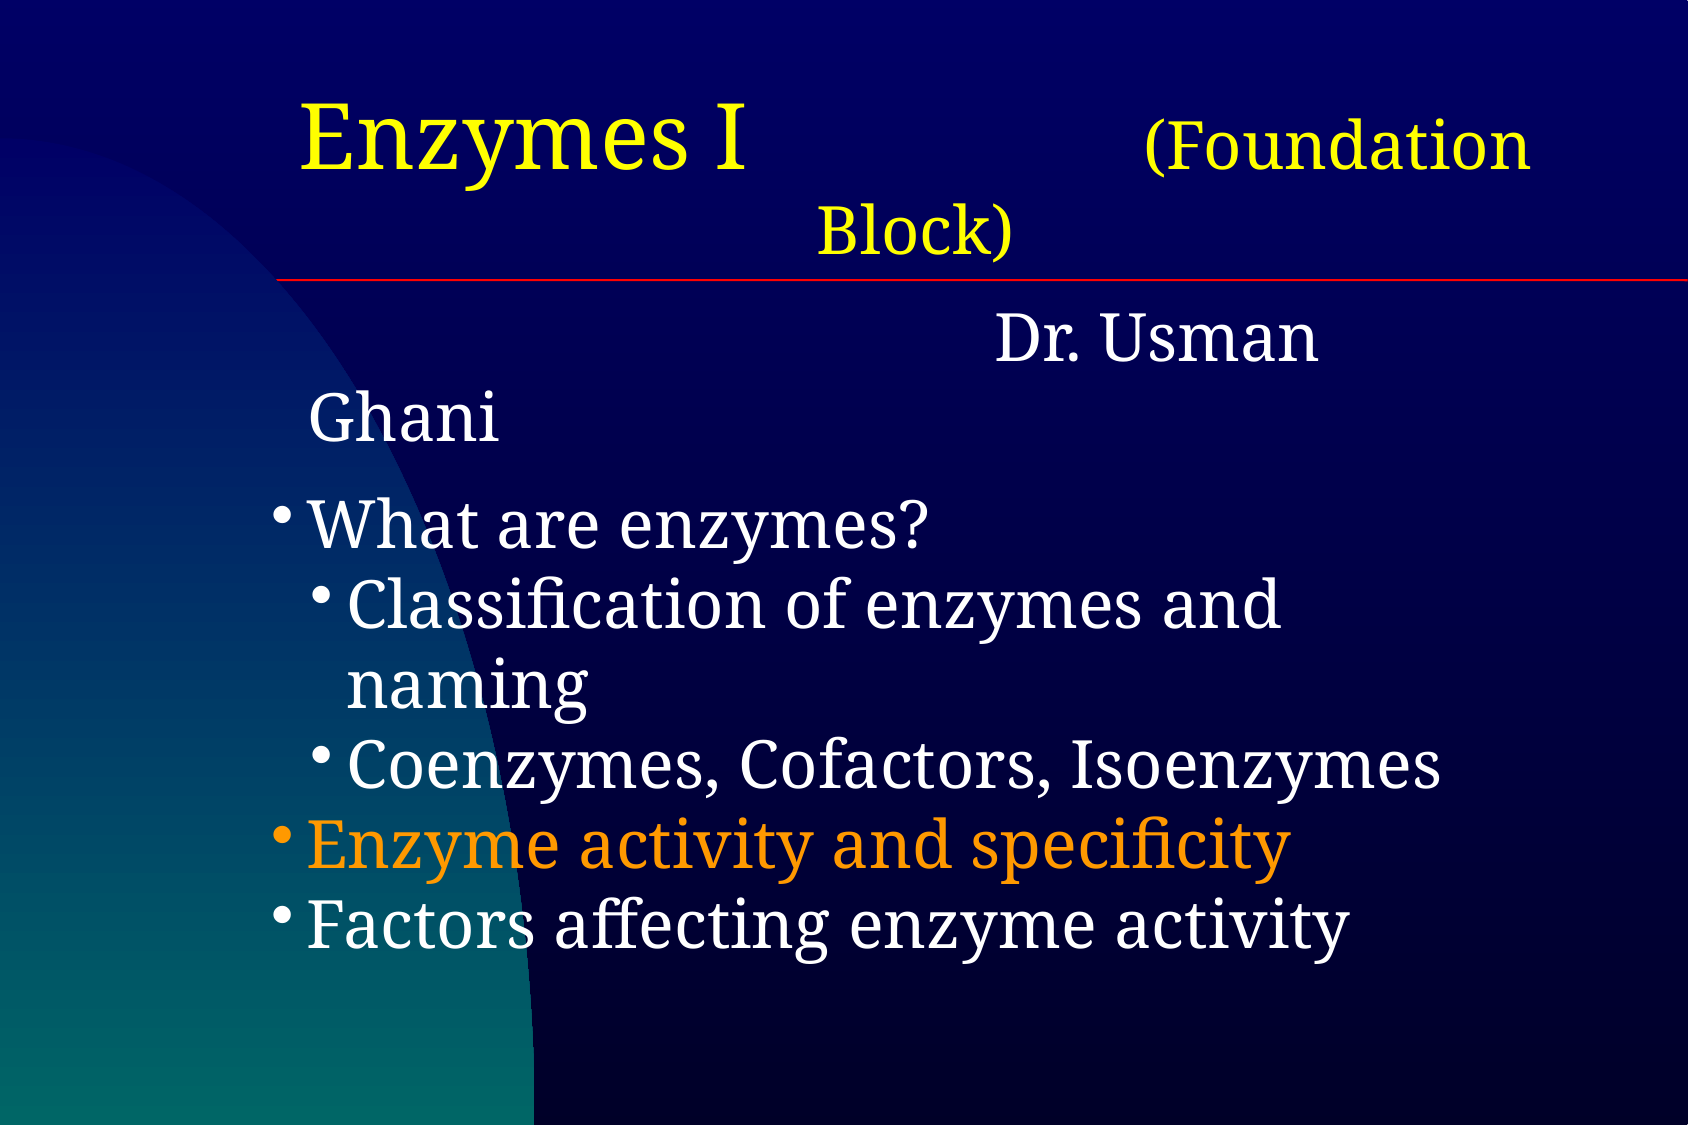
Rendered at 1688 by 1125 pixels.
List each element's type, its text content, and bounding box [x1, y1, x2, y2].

text_box Enzymes I (Foundation Block) [262, 149, 1569, 275]
text_box What are enzymes? Classification of enzymes and naming Coenzymes, Cofactors, Isoenzymes Enzyme activity and specificity Factors affecting enzyme activity [256, 474, 1552, 970]
text_box Dr. Usman Ghani [293, 287, 1532, 463]
